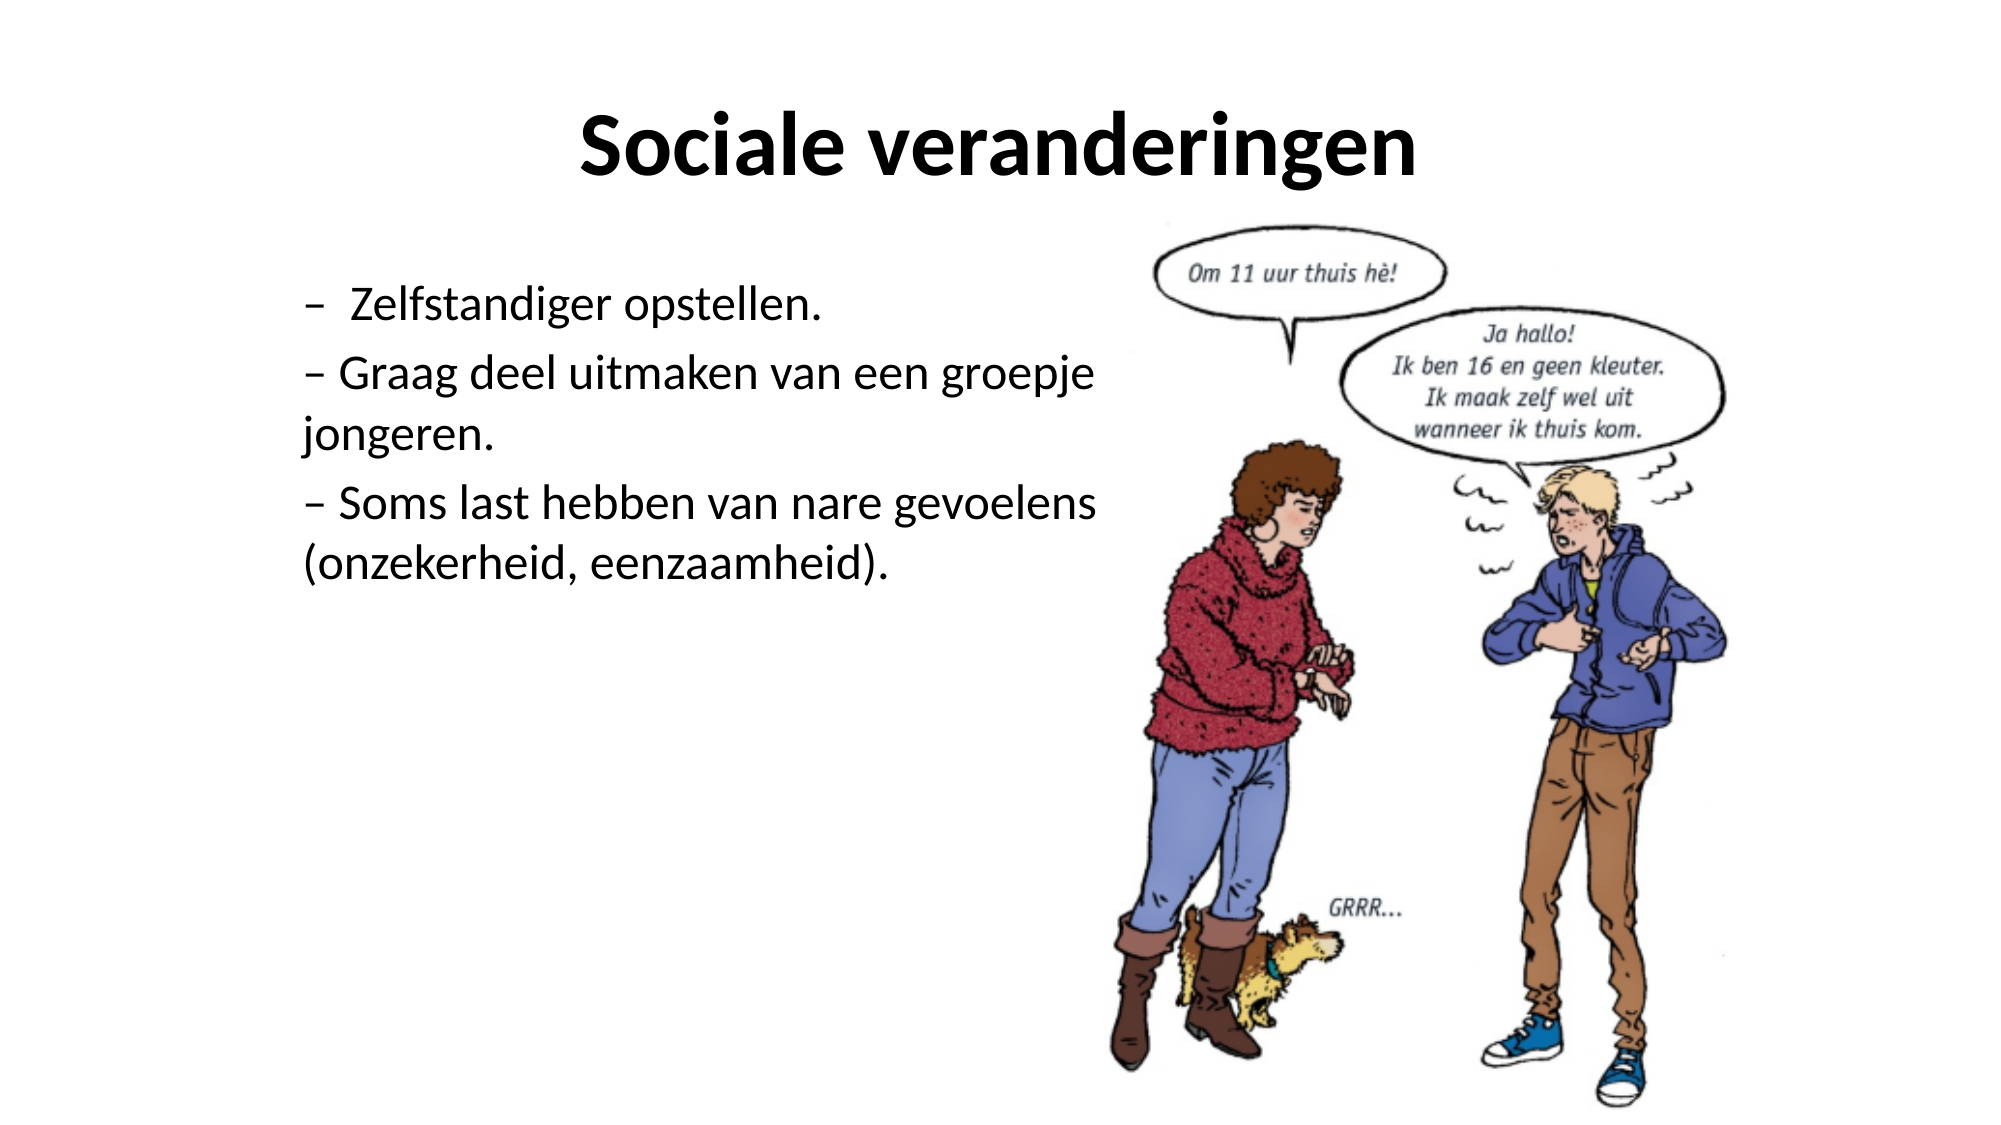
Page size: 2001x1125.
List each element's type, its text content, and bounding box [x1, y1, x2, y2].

list – Zelfstandiger opstellen. – Graag deel uitmaken van een groepje jongeren. – Soms last hebben van nare gevoelens (onzekerheid, eenzaamheid). [287, 262, 1057, 1005]
picture [1062, 213, 1751, 1125]
title Sociale veranderingen [99, 45, 1900, 233]
